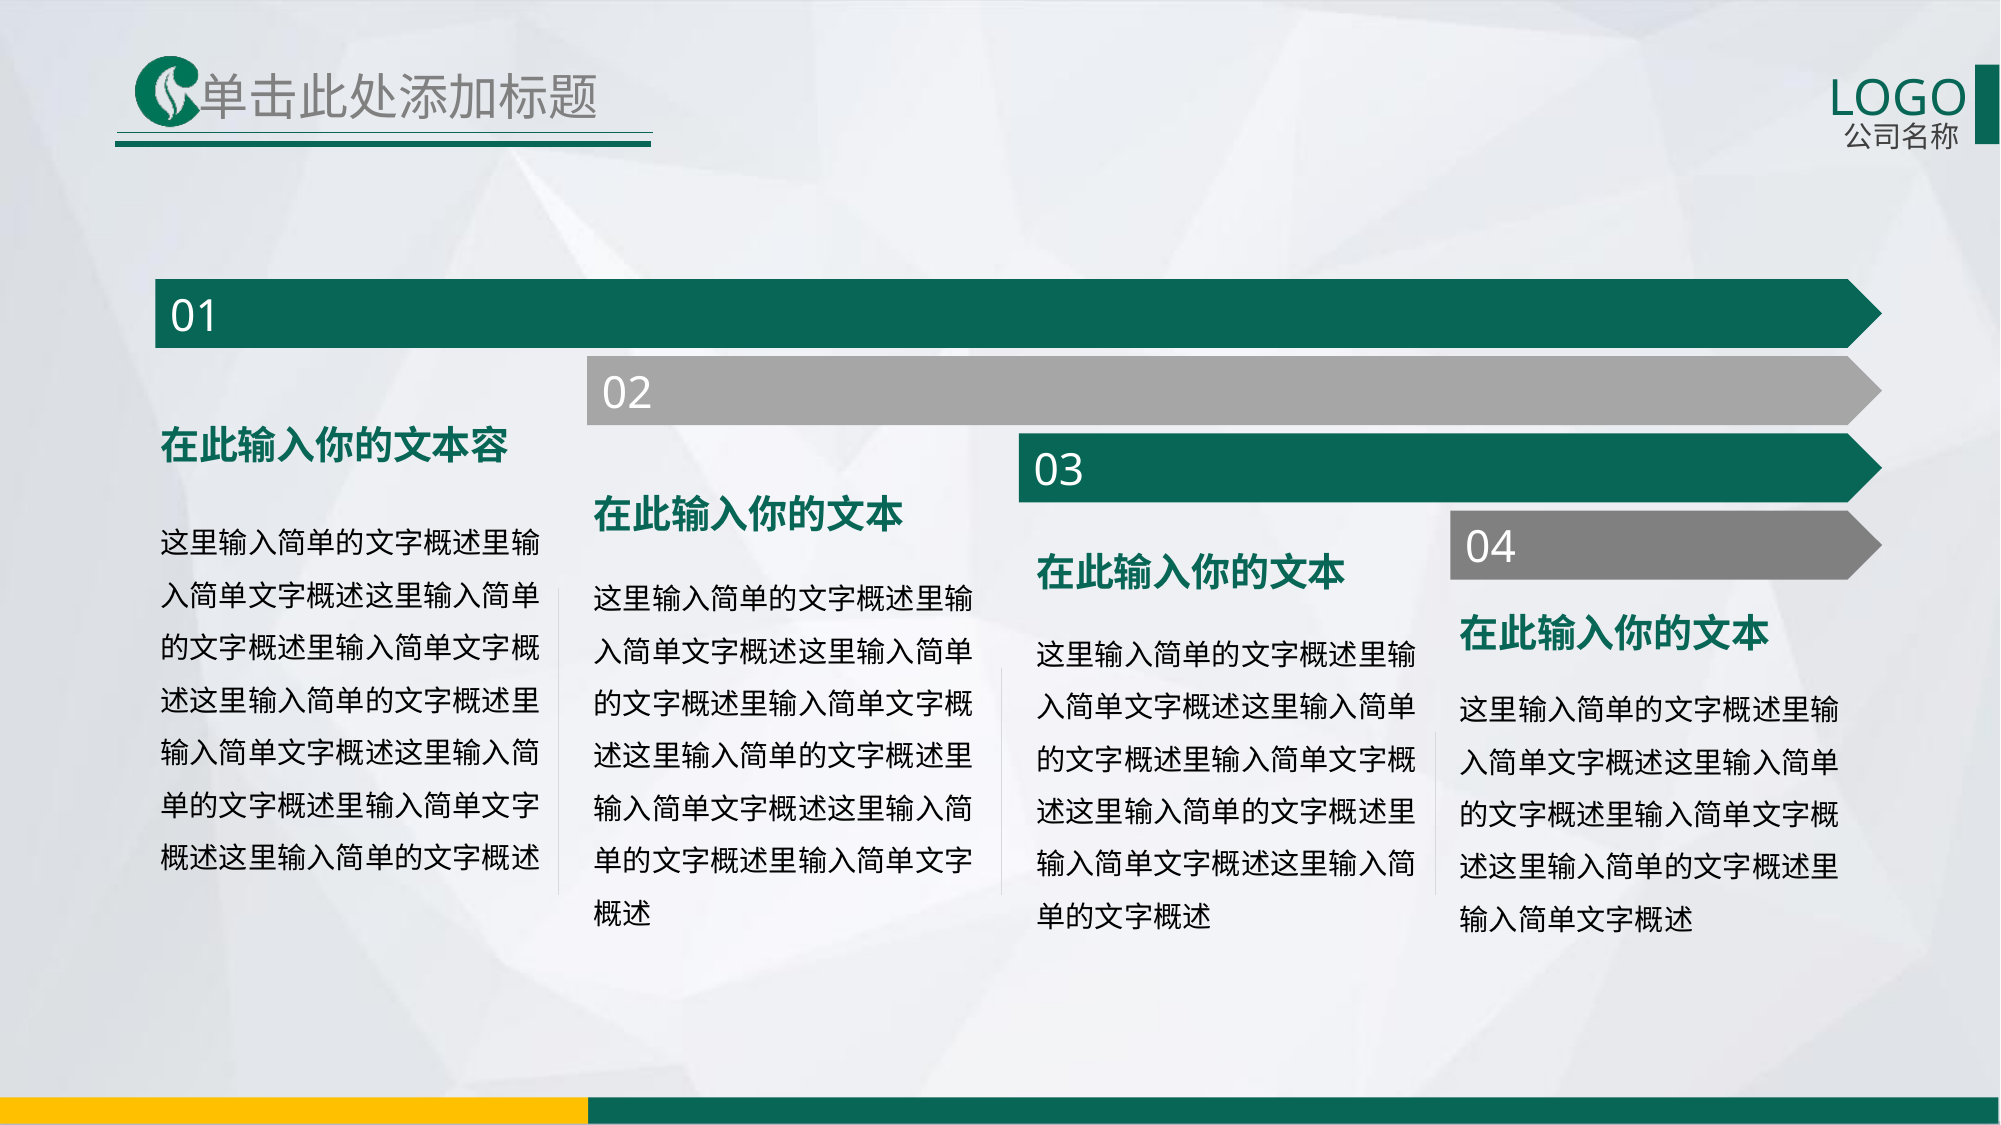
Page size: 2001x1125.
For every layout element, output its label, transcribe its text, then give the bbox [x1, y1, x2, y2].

picture [0, 0, 2001, 1125]
text_box 这里输入简单的文字概述里输入简单文字概述这里输入简单的文字概述里输入简单文字概述这里输入简单的文字概述里输入简单文字概述 [1444, 666, 1859, 944]
text_box [589, 1096, 1999, 1125]
text_box 这里输入简单的文字概述里输入简单文字概述这里输入简单的文字概述里输入简单文字概述这里输入简单的文字概述里输入简单文字概述这里输入简单的文字概述里输入简单文字概述这里输入简单的文字概述 [145, 499, 559, 882]
text_box [0, 1096, 589, 1125]
text_box 03 [1017, 432, 1884, 504]
text_box 在此输入你的文本 [1021, 540, 1436, 602]
text_box 02 [585, 355, 1884, 427]
text_box 04 [1449, 509, 1884, 581]
text_box 这里输入简单的文字概述里输入简单文字概述这里输入简单的文字概述里输入简单文字概述这里输入简单的文字概述里输入简单文字概述这里输入简单的文字概述里输入简单文字概述 [578, 555, 993, 938]
text_box 01 [154, 278, 1884, 349]
text_box LOGO [1813, 58, 1983, 134]
text_box 公司名称 [1828, 111, 1976, 161]
text_box 在此输入你的文本容 [145, 413, 559, 476]
text_box 在此输入你的文本 [578, 482, 993, 545]
text_box 单击此处添加标题 [183, 58, 614, 132]
text_box 在此输入你的文本 [1444, 600, 1859, 663]
text_box [1974, 64, 2000, 145]
text_box 这里输入简单的文字概述里输入简单文字概述这里输入简单的文字概述里输入简单文字概述这里输入简单的文字概述里输入简单文字概述这里输入简单的文字概述 [1021, 611, 1436, 941]
